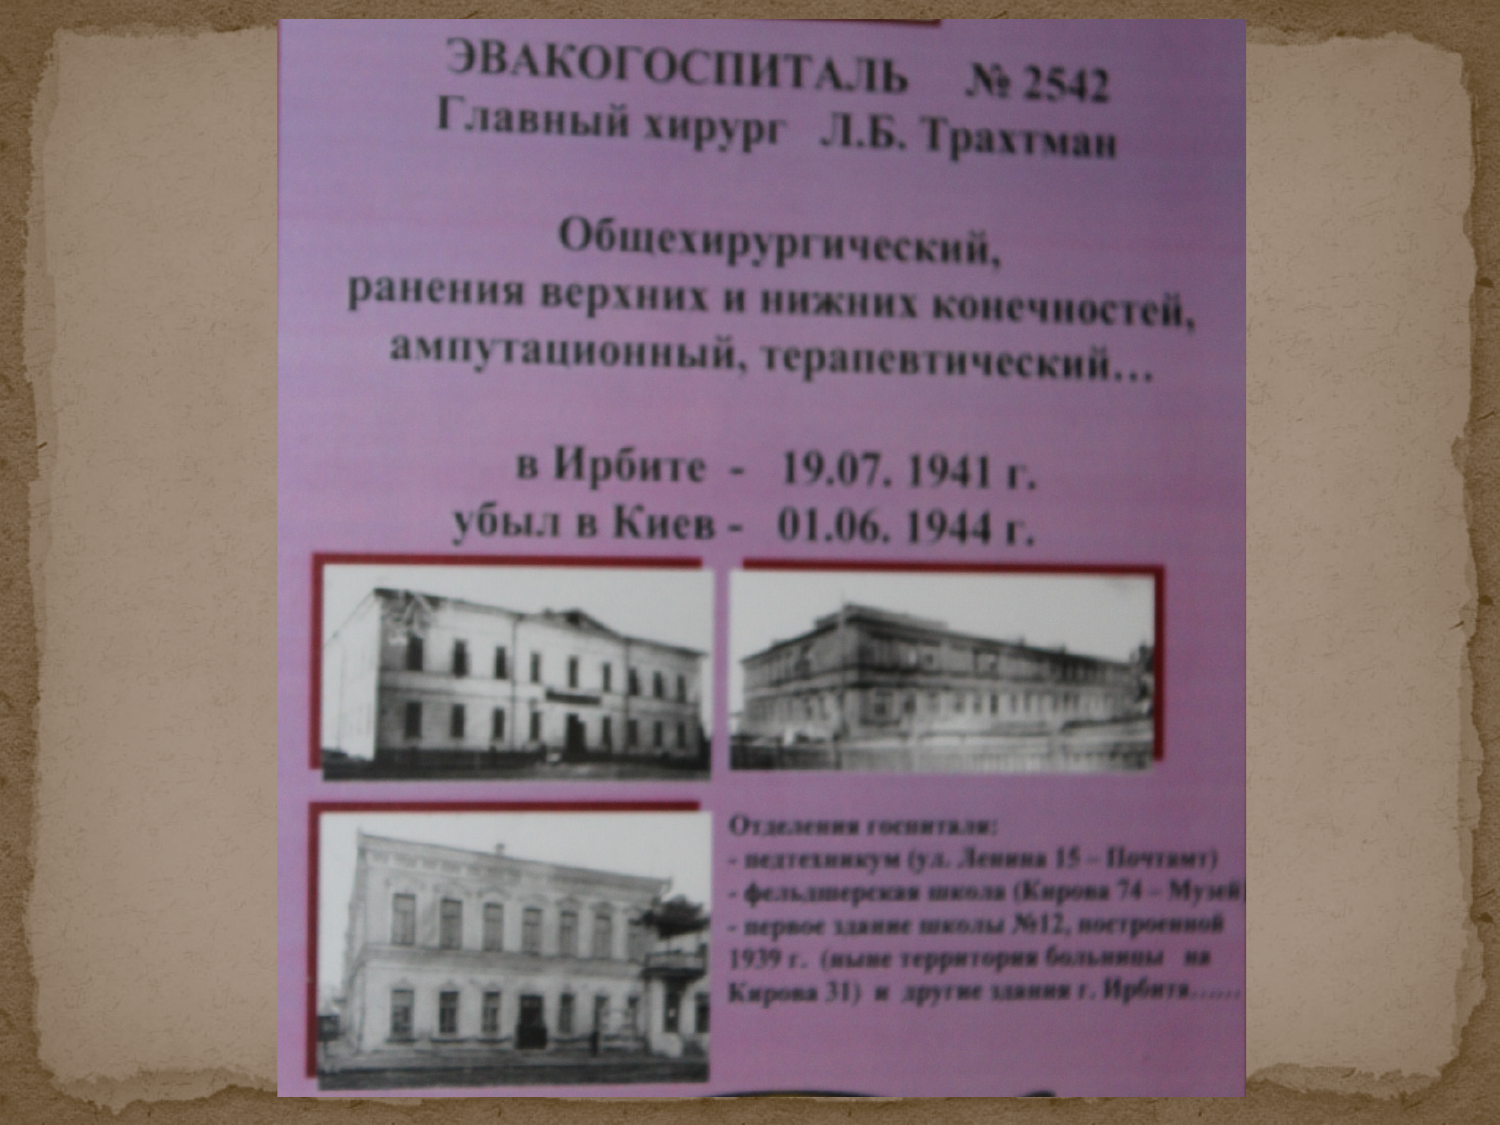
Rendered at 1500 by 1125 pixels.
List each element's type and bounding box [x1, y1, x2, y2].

picture [225, 73, 1300, 1097]
picture [277, 19, 1247, 72]
